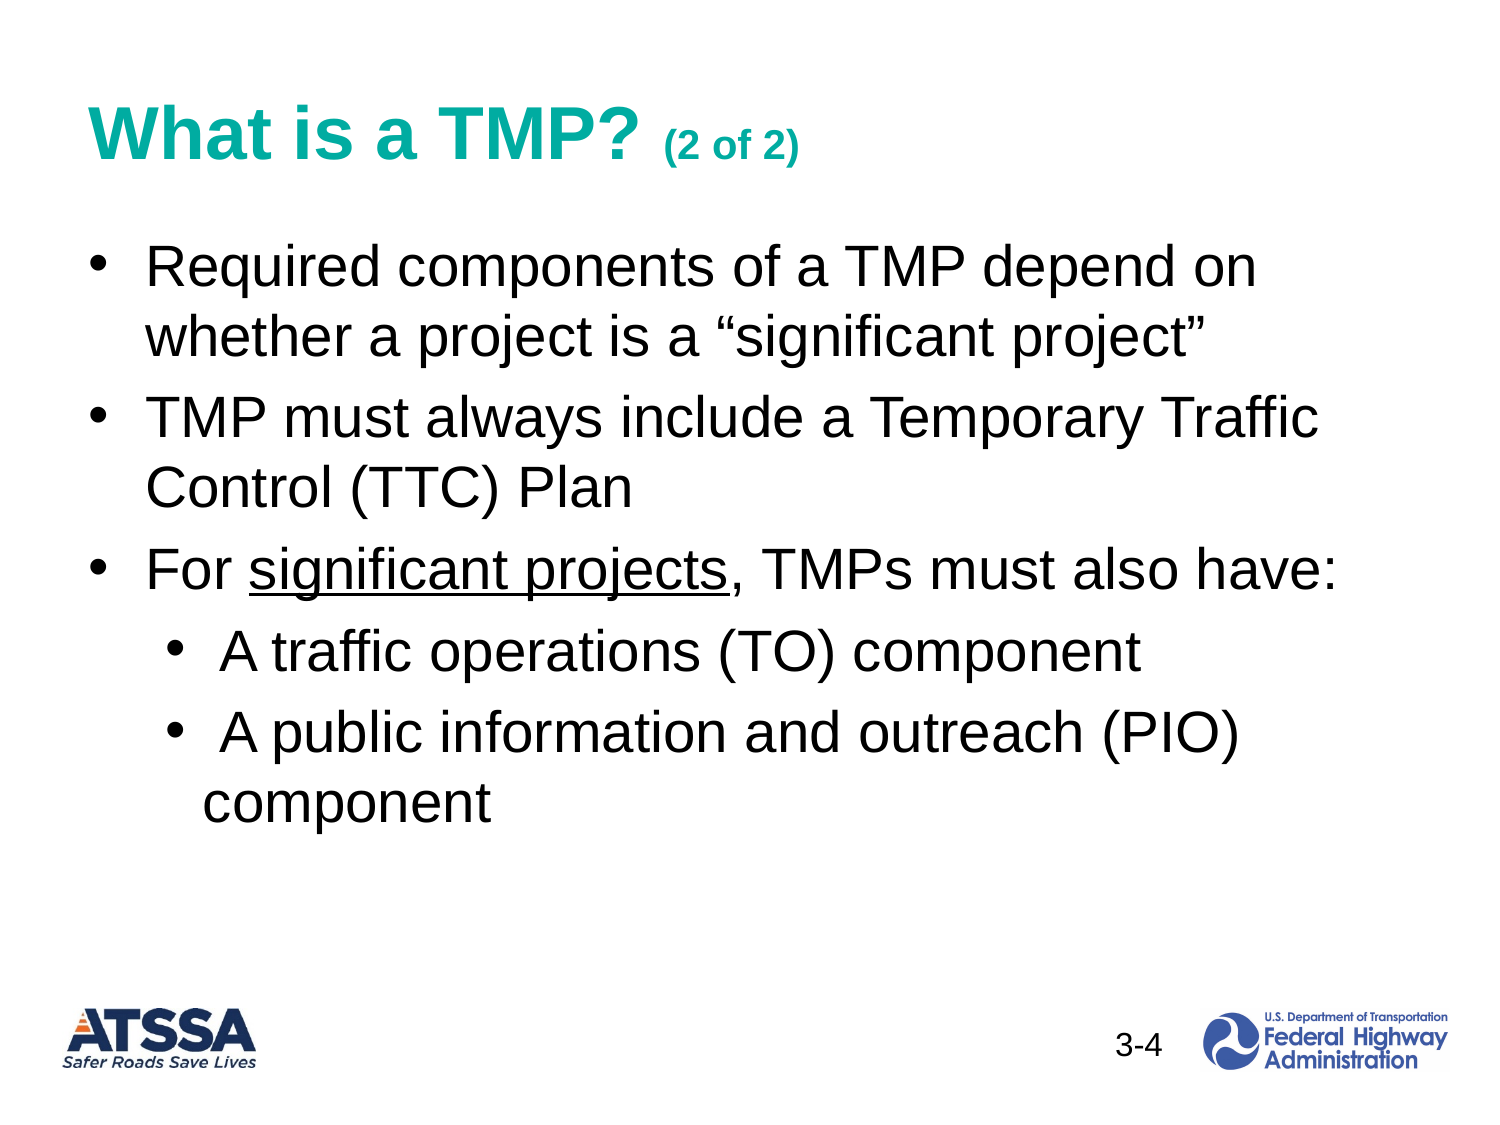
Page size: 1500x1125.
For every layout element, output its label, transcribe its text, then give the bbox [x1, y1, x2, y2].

title What is a TMP? (2 of 2) [73, 75, 1424, 184]
picture [62, 1008, 256, 1068]
list Required components of a TMP depend on whether a project is a “significant project” TMP must always include a Temporary Traffic Control (TTC) Plan For significant projects, TMPs must also have: A traffic operations (TO) component A public information and outreach (PIO) component [73, 220, 1424, 942]
picture [1200, 1008, 1450, 1072]
